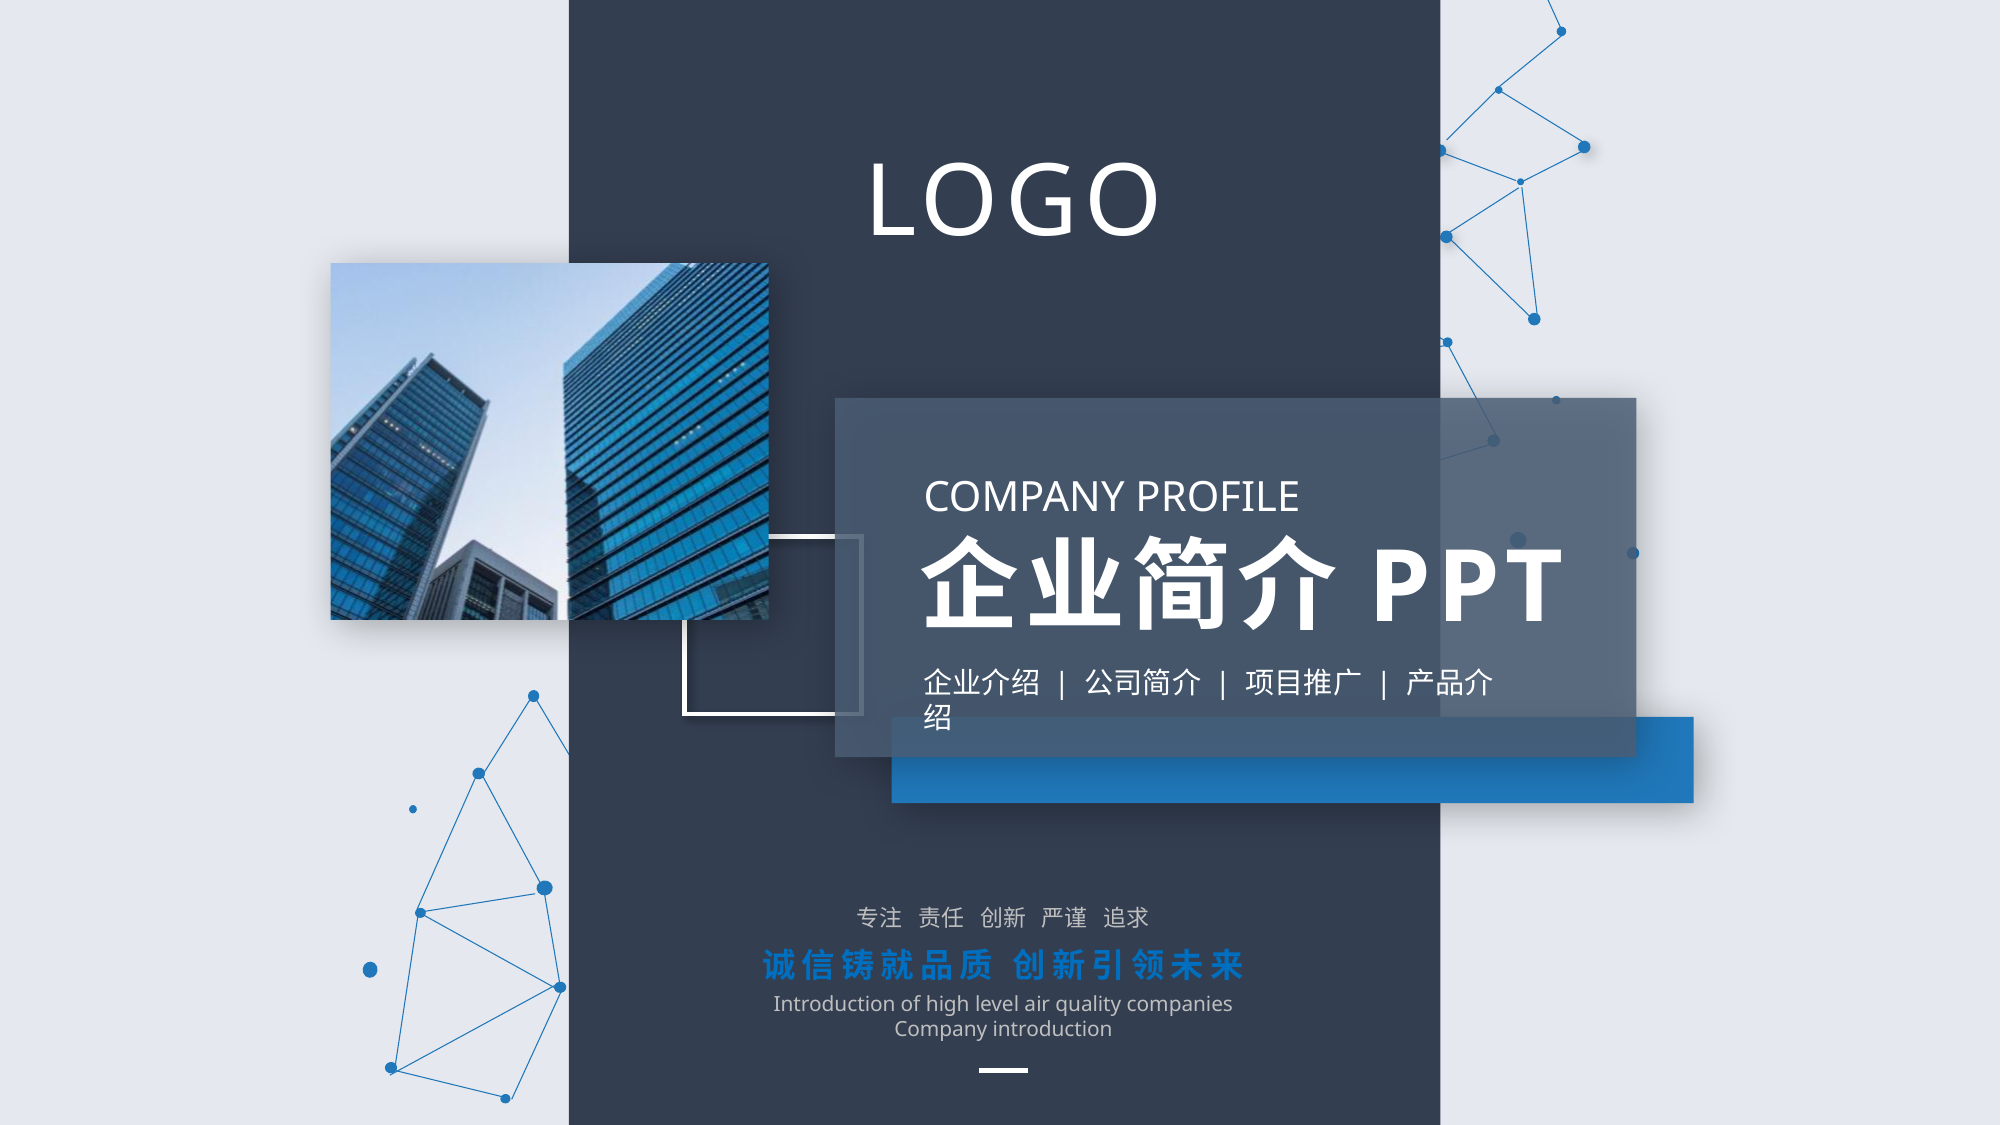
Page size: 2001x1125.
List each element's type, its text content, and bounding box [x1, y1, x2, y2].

text_box 企业介绍 | 公司简介 | 项目推广 | 产品介绍 [908, 656, 1523, 742]
text_box [891, 716, 1695, 804]
text_box [330, 263, 770, 621]
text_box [578, 896, 1429, 1071]
text_box COMPANY PROFILE [908, 461, 1482, 527]
text_box 企业简介PPT [904, 514, 1579, 650]
text_box [834, 397, 1637, 758]
text_box [683, 536, 816, 715]
text_box LOGO [849, 128, 1178, 263]
